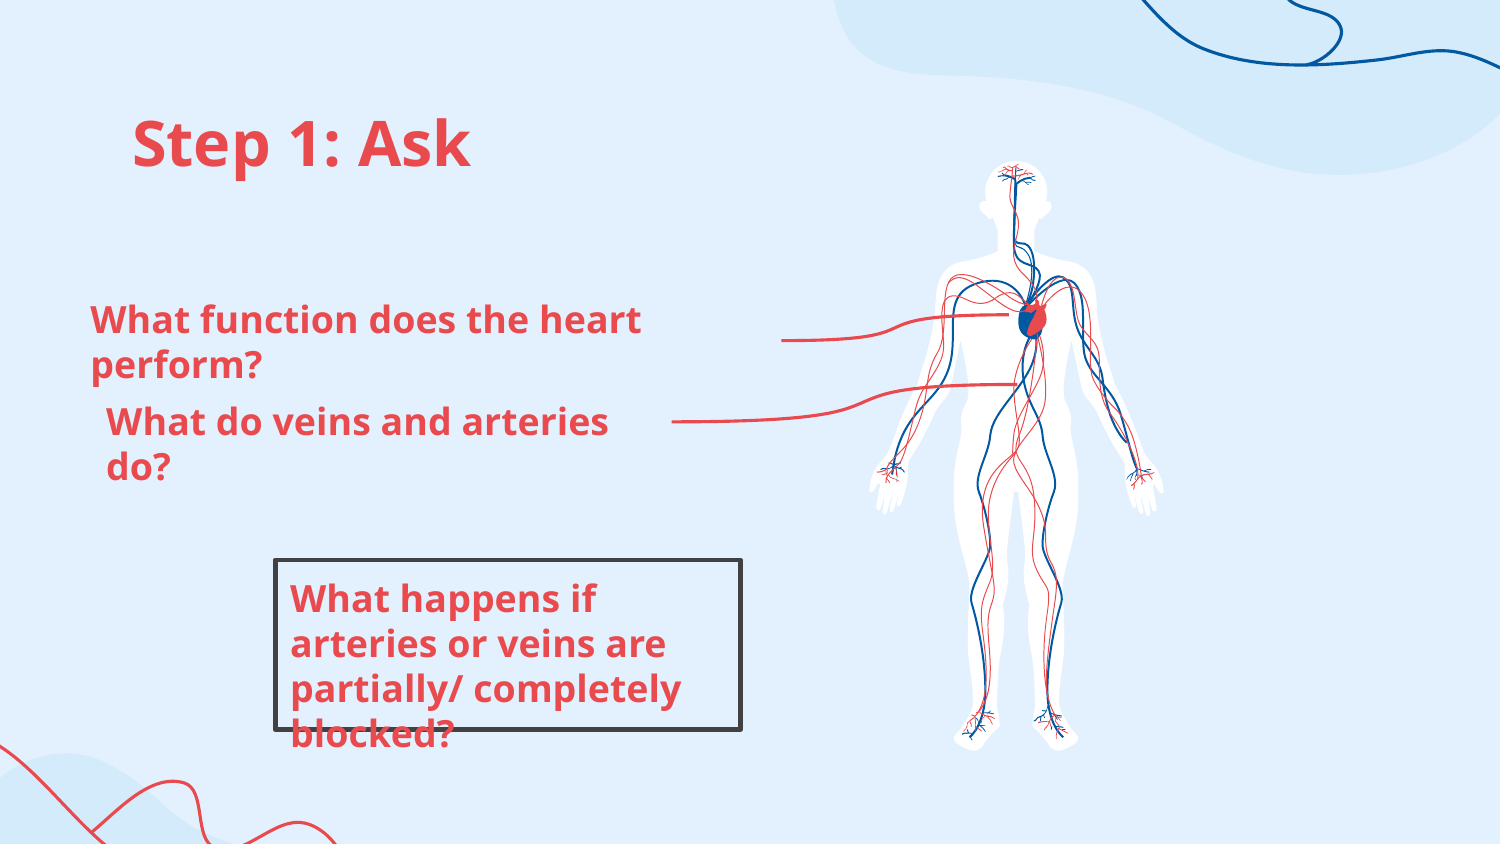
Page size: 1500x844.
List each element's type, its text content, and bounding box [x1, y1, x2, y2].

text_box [781, 314, 1010, 341]
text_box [868, 160, 1165, 751]
title Step 1: Ask [116, 88, 1383, 203]
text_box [671, 384, 1018, 423]
text_box What function does the heart perform? [75, 281, 782, 422]
text_box What happens if arteries or veins are partially/ completely blocked? [275, 559, 741, 730]
text_box What do veins and arteries do? [91, 422, 672, 461]
